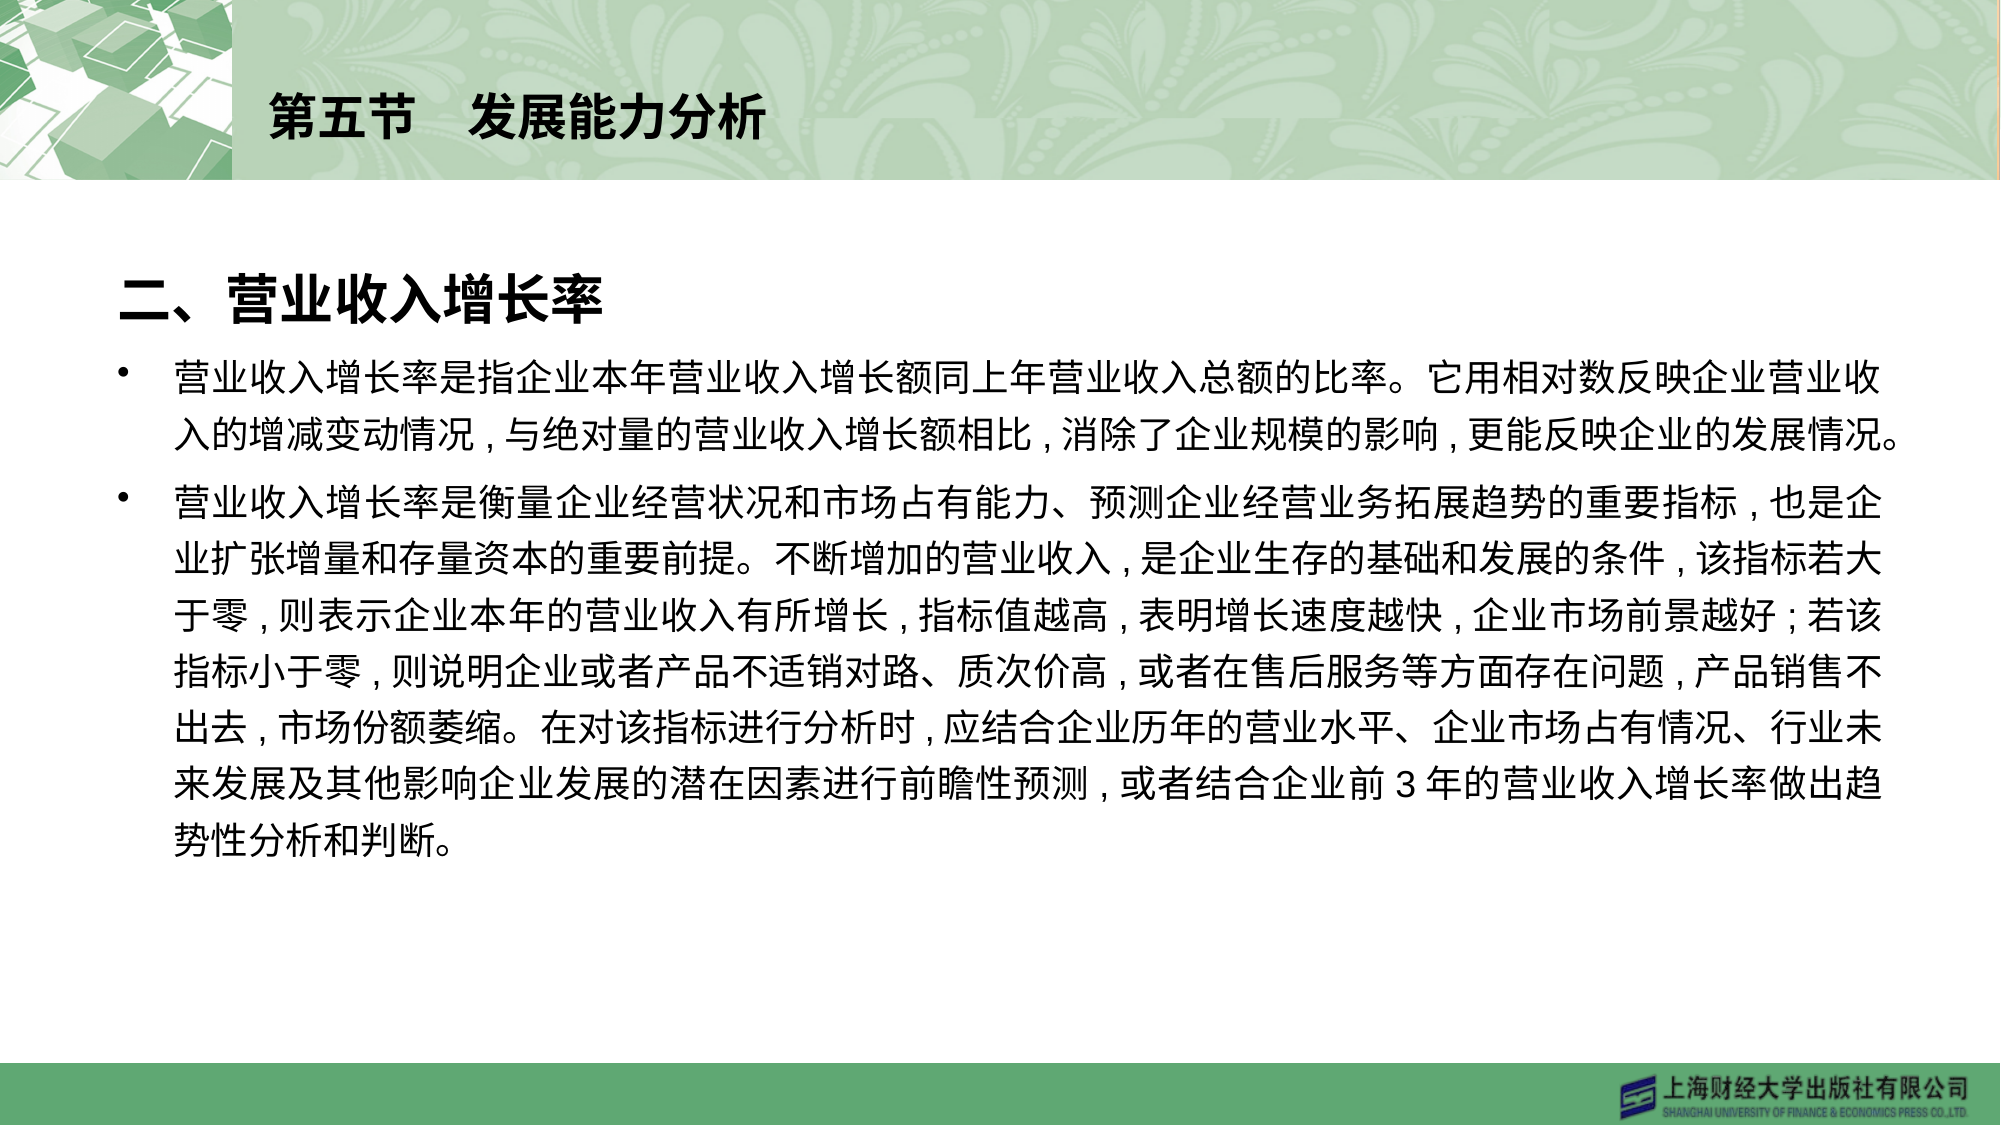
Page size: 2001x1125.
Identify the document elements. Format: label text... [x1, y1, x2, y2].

list 二、营业收入增长率 营业收入增长率是指企业本年营业收入增长额同上年营业收入总额的比率。它用相对数反映企业营业收入的增减变动情况,与绝对量的营业收入增长额相比,消除了企业规模的影响,更能反映企业的发展情况。 营业收入增长率是衡量企业经营状况和市场占有能力、预测企业经营业务拓展趋势的重要指标,也是企业扩张增量和存量资本的重要前提。不断增加的营业收入,是企业生存的基础和发展的条件,该指标若大于零,则表示企业本年的营业收入有所增长,指标值越高,表明增长速度越快,企业市场前景越好;若该指标小于零,则说明企业或者产品不适销对路、质次价高,或者在售后服务等方面存在问题,产品销售不出去,市场份额萎缩。在对该指标进行分析时,应结合企业历年的营业水平、企业市场占有情况、行业未来发展及其他影响企业发展的潜在因素进行前瞻性预测,或者结合企业前3年的营业收入增长率做出趋势性分析和判断。 [102, 241, 1898, 1065]
title 第五节 发展能力分析 [252, 64, 1609, 168]
picture [0, 0, 2001, 1125]
